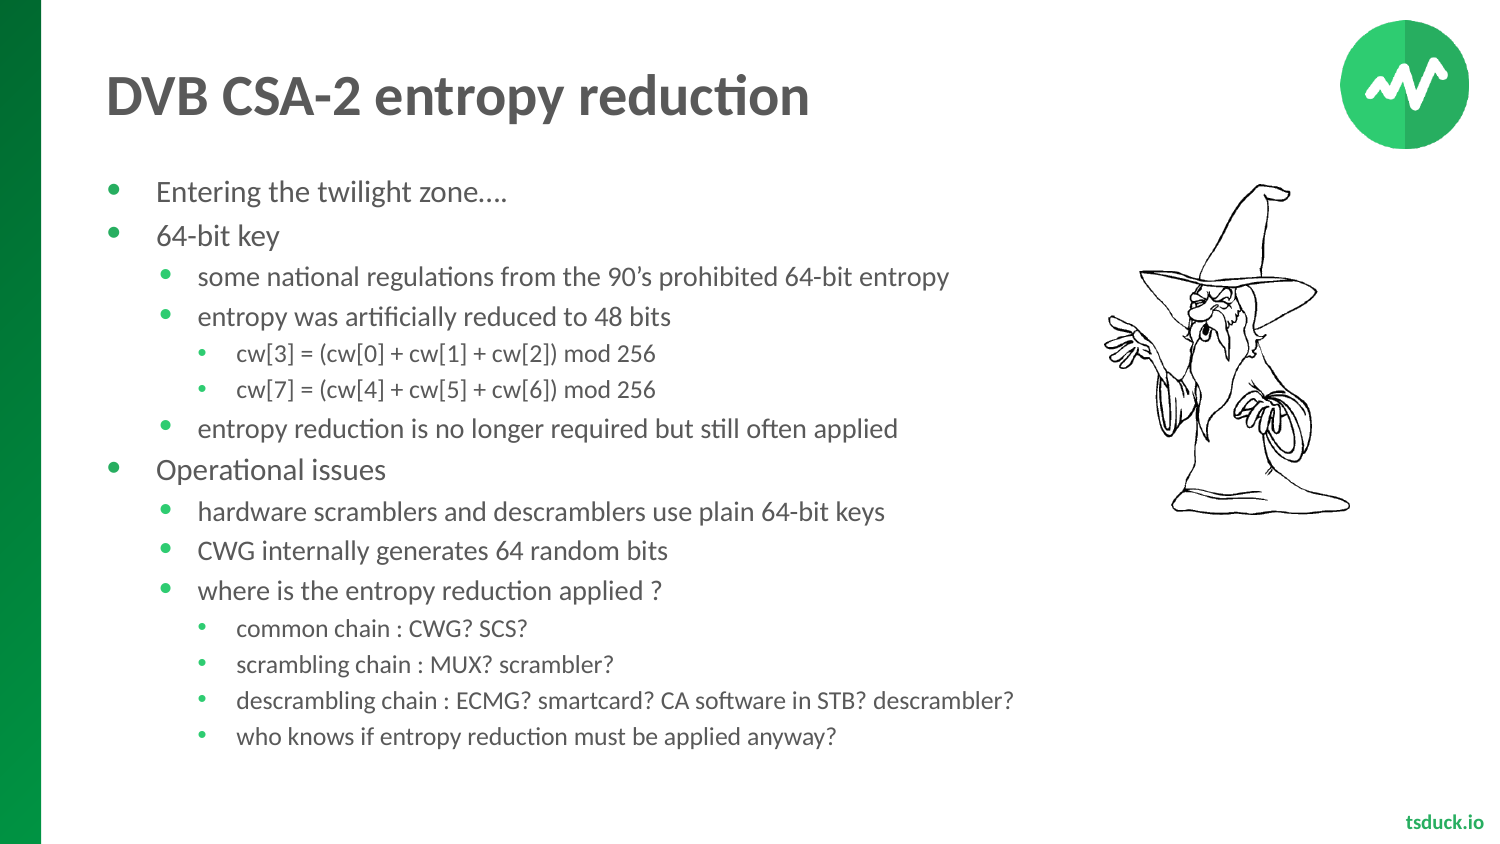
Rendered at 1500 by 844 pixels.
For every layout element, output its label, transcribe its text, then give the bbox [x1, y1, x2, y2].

title DVB CSA-2 entropy reduction [91, 38, 1333, 146]
picture [1340, 20, 1469, 149]
list Entering the twilight zone…. 64-bit key some national regulations from the 90’s prohibited 64-bit entropy entropy was artificially reduced to 48 bits cw[3] = (cw[0] + cw[1] + cw[2]) mod 256 cw[7] = (cw[4] + cw[5] + cw[6]) mod 256 entropy reduction is no longer required but still often applied Operational issues hardware scramblers and descramblers use plain 64-bit keys CWG internally generates 64 random bits where is the entropy reduction applied ? common chain : CWG? SCS? scrambling chain : MUX? scrambler? descrambling chain : ECMG? smartcard? CA software in STB? descrambler? who knows if entropy reduction must be applied anyway? [91, 164, 1454, 759]
picture [1104, 184, 1350, 515]
